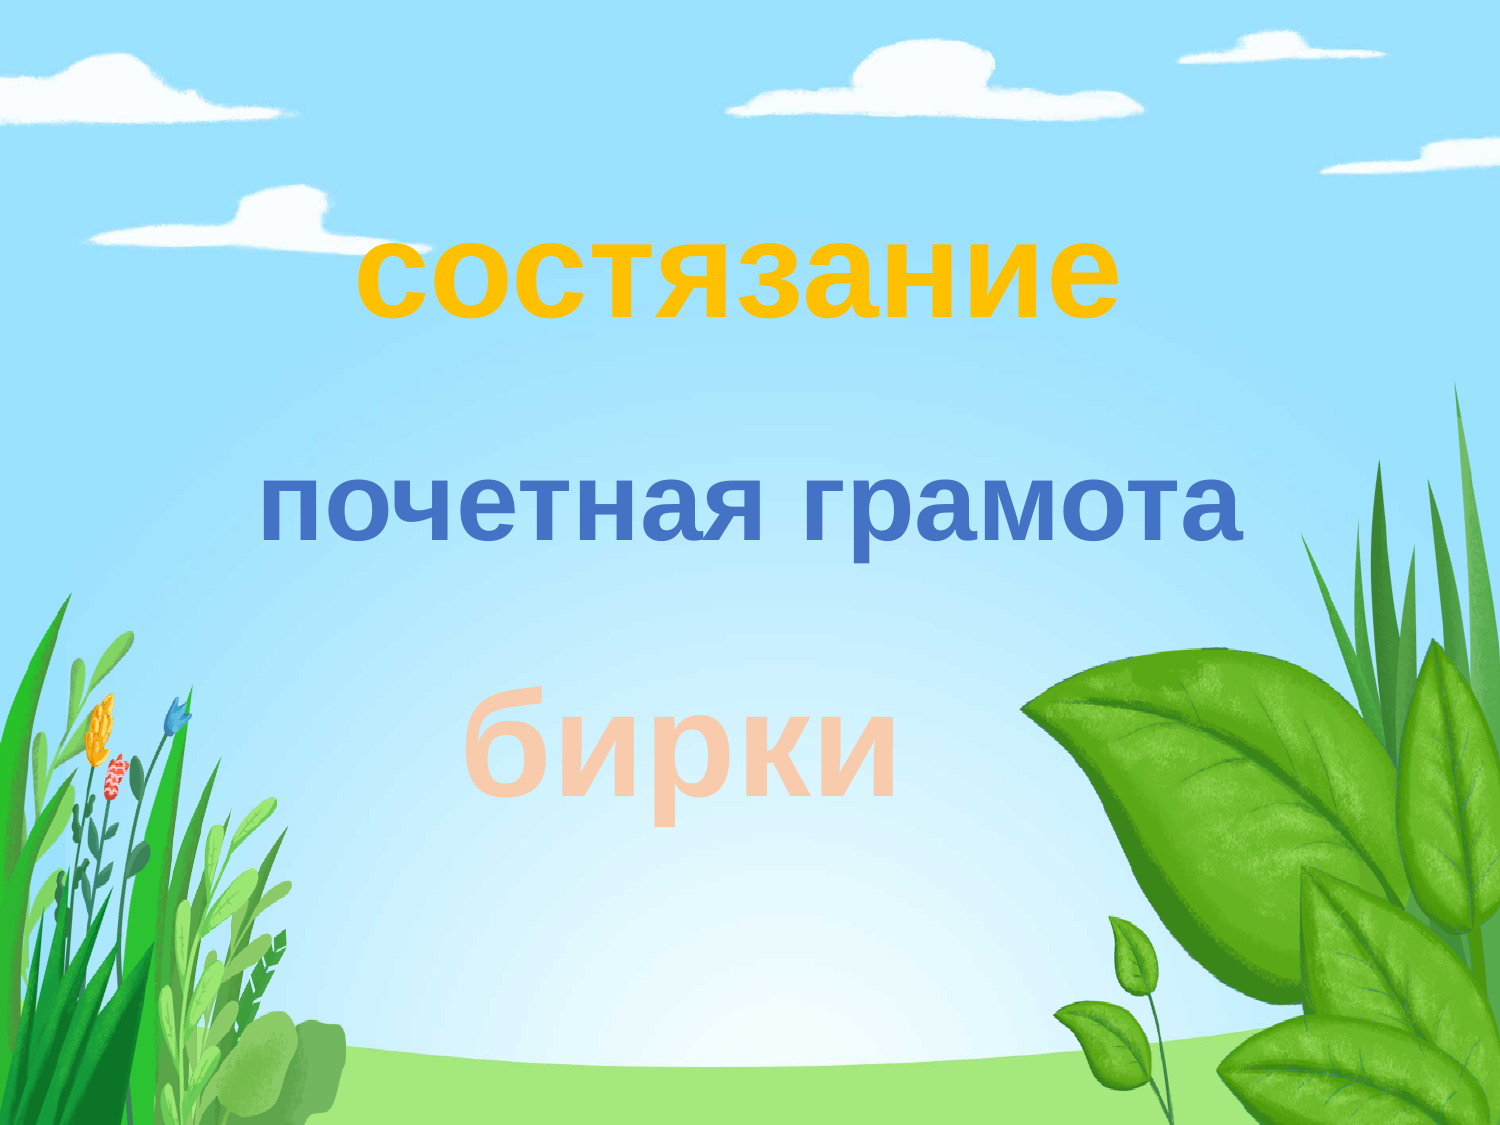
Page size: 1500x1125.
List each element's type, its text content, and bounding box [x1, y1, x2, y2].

text_box состязание [338, 172, 1139, 353]
text_box бирки [444, 638, 920, 834]
text_box почетная грамота [206, 420, 1294, 571]
picture [0, 0, 1500, 1125]
